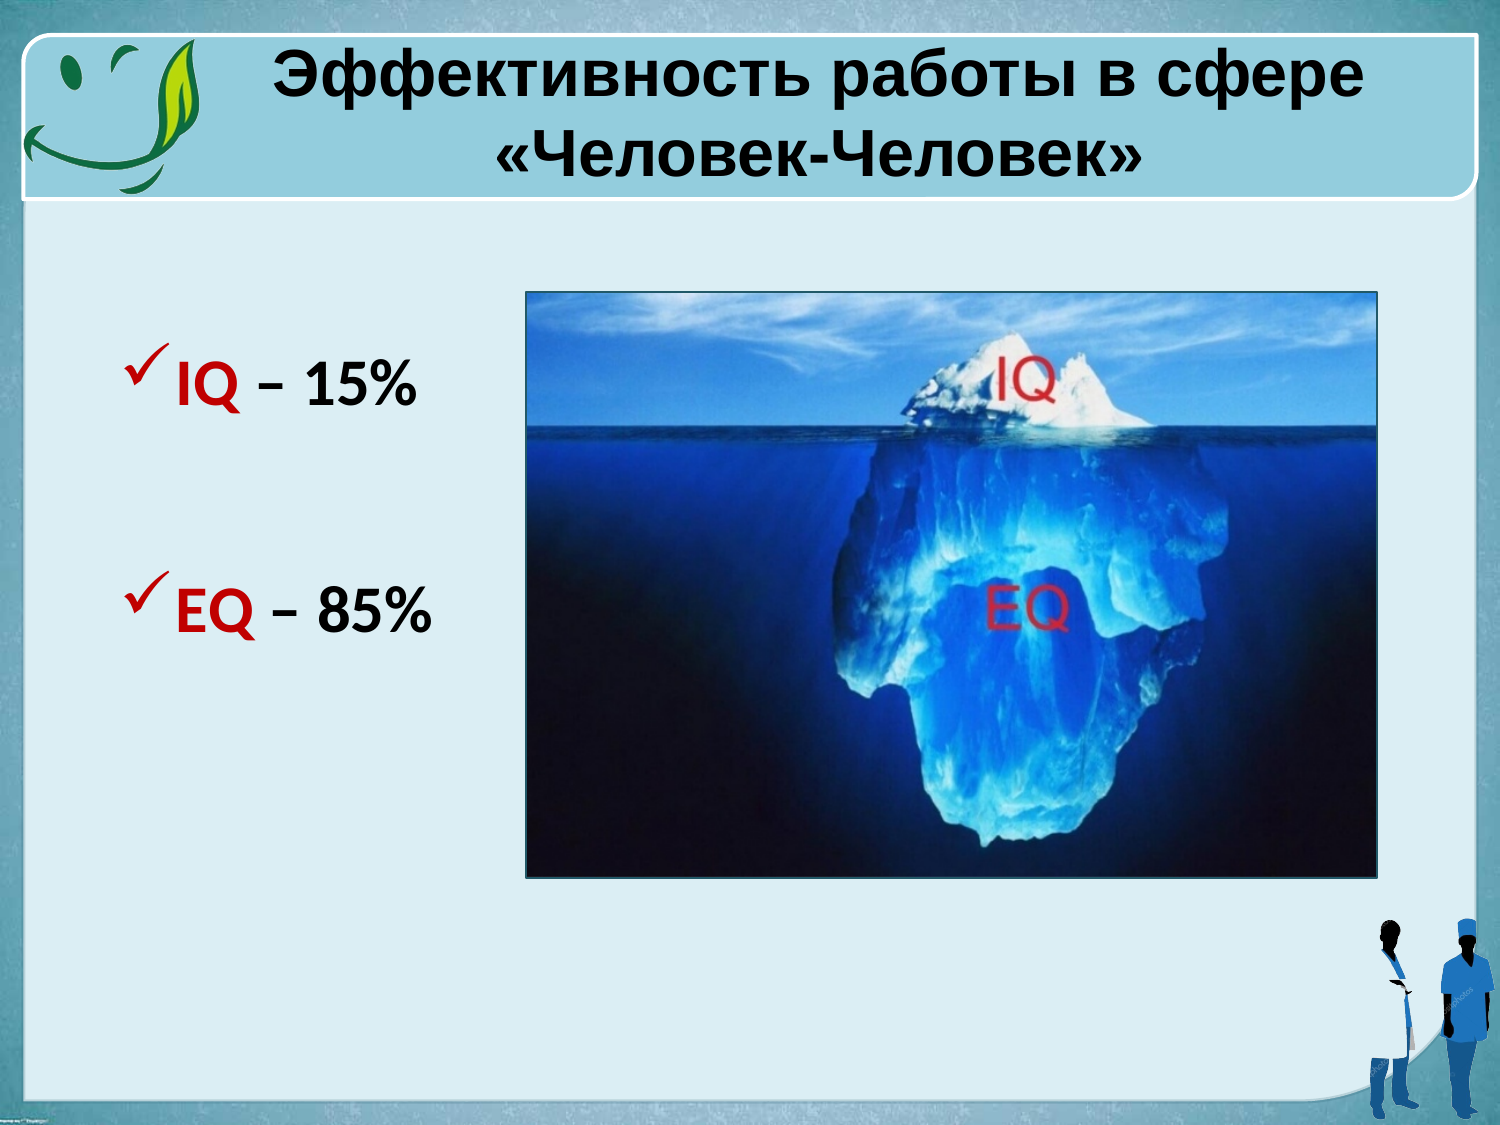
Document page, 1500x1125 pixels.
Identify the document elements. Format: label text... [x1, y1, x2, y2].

list IQ – 15% ЕQ – 85% [104, 257, 1500, 1055]
picture [527, 292, 1377, 878]
picture [0, 0, 1500, 1125]
title Эффективность работы в сфере «Человек-Человек» [187, 23, 1452, 197]
